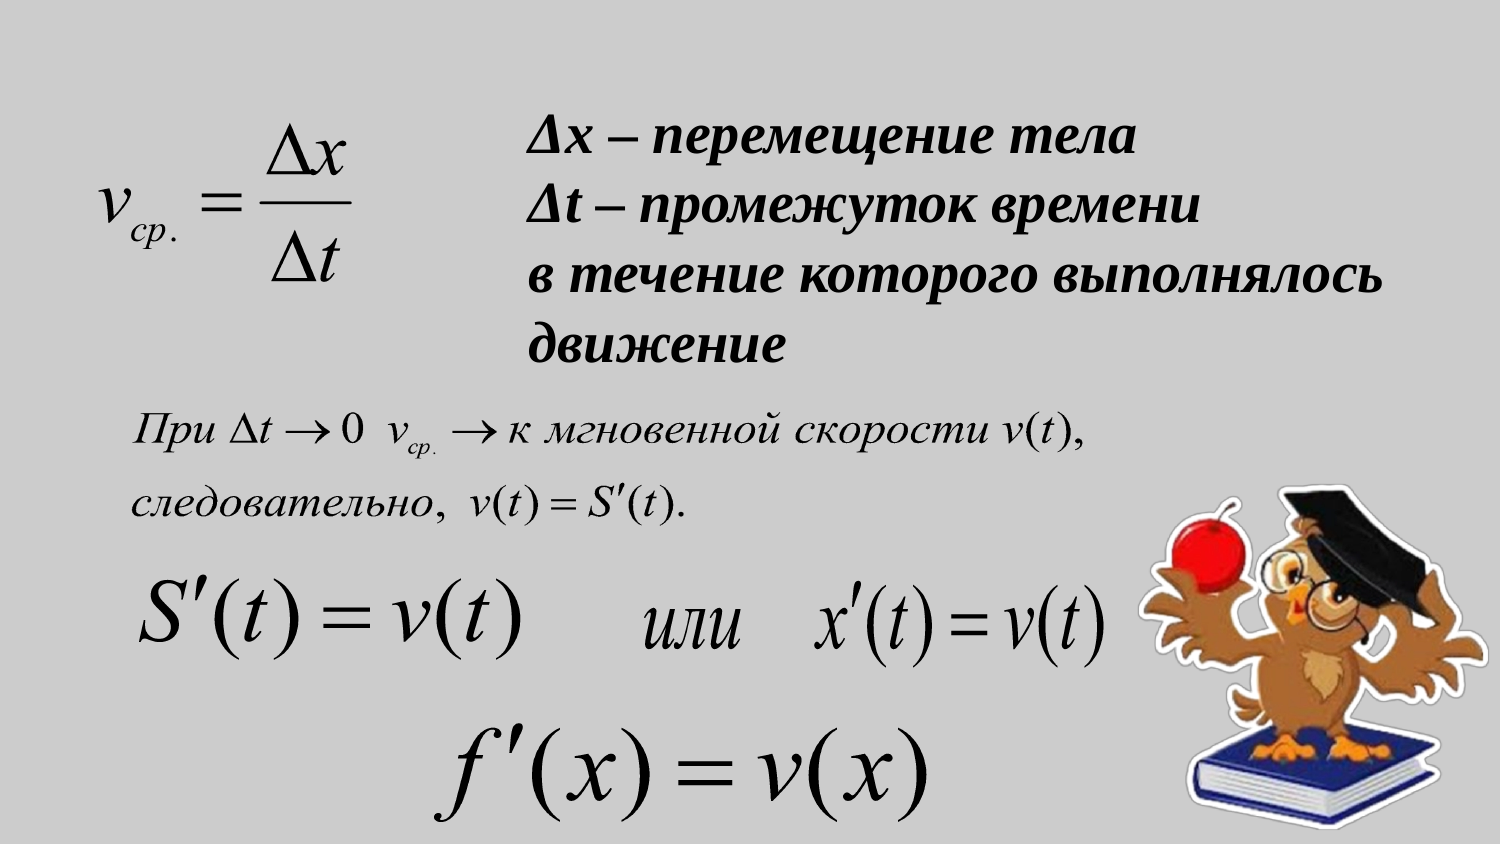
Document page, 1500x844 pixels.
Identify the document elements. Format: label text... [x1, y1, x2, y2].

picture [1125, 469, 1500, 844]
text_box Δх – перемещение тела [513, 87, 1157, 157]
picture [125, 557, 534, 680]
picture [418, 703, 942, 844]
picture [125, 401, 1091, 534]
picture [635, 563, 1117, 687]
text_box Δt – промежуток времени в течение которого выполнялось движение [513, 157, 1407, 382]
picture [88, 102, 364, 299]
